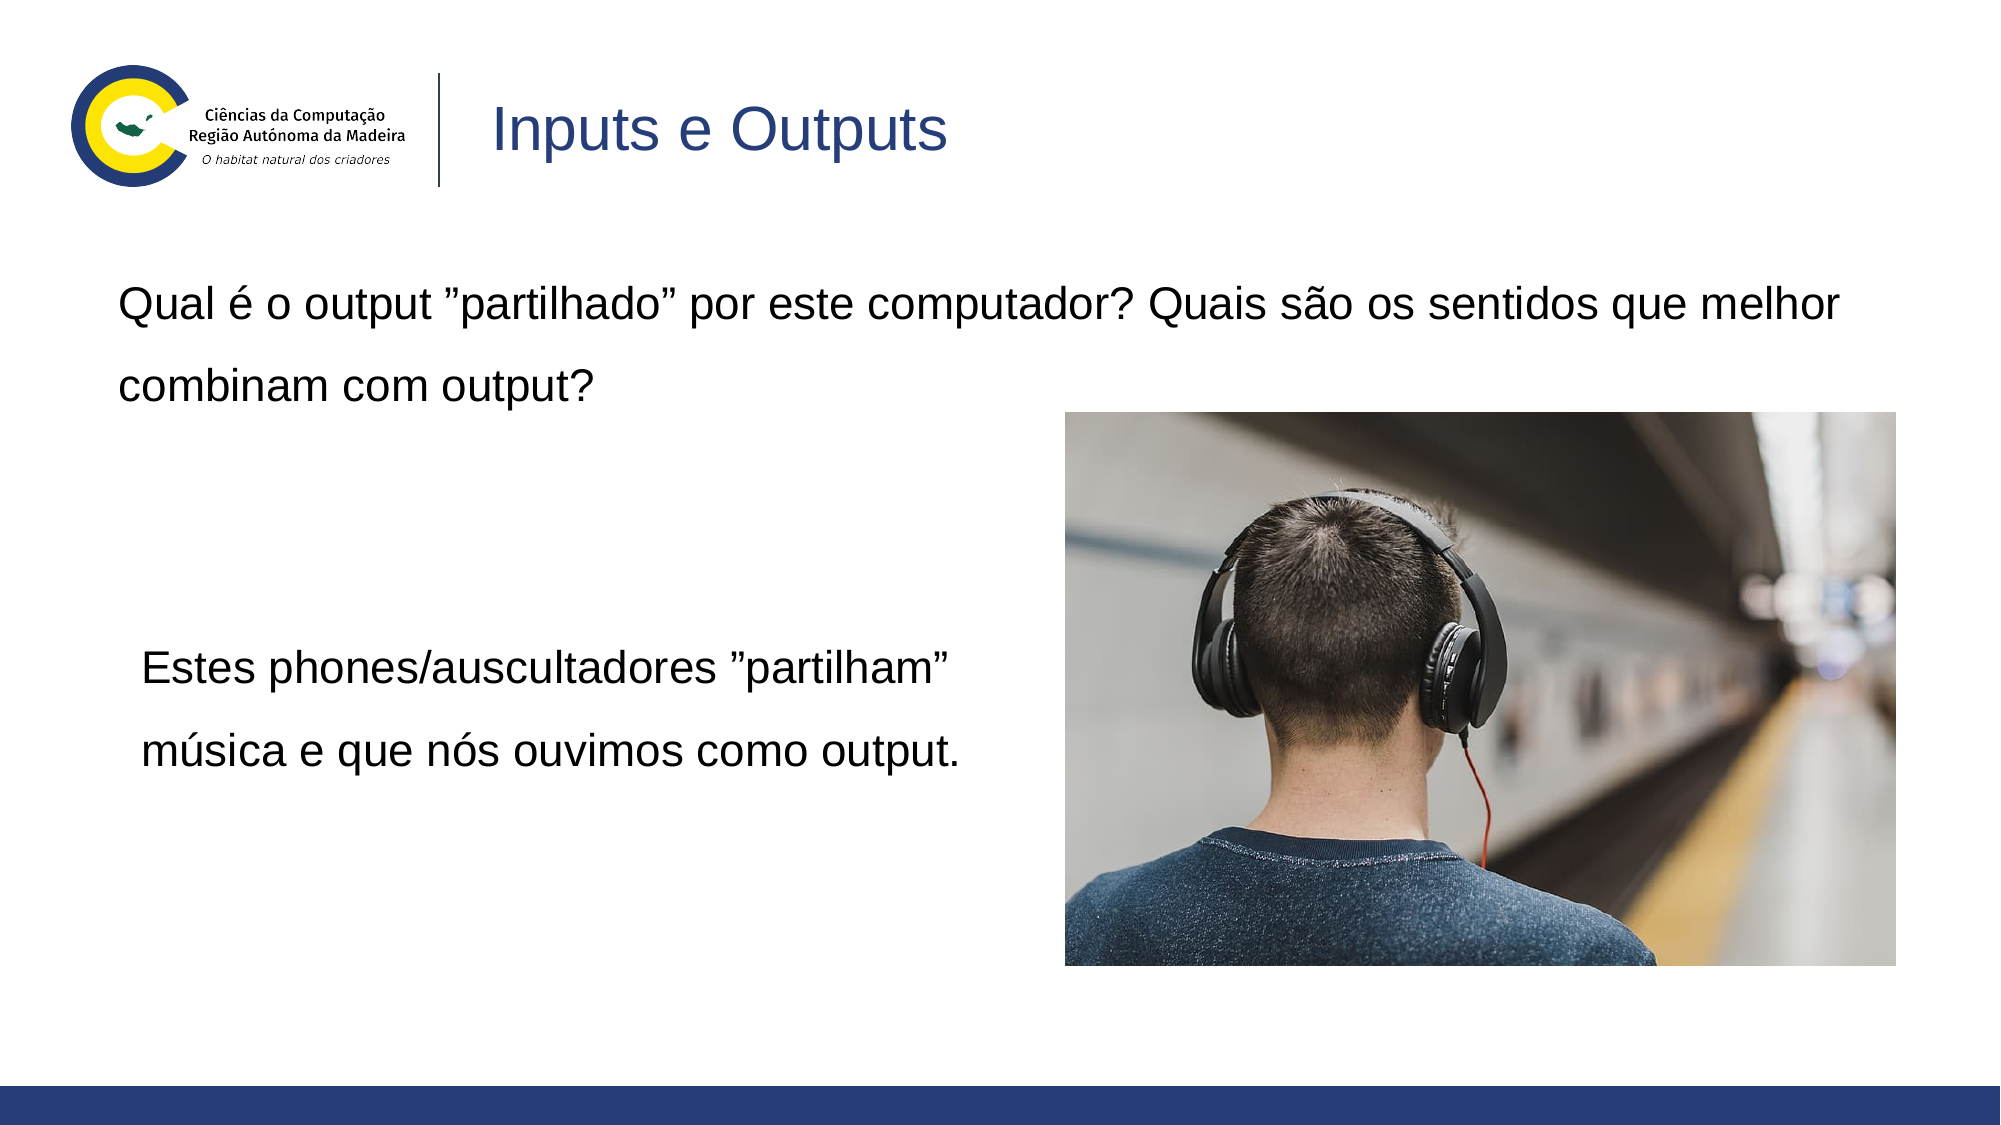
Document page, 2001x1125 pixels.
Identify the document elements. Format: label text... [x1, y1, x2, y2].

text_box Inputs e Outputs [476, 80, 964, 171]
text_box Qual é o output ”partilhado” por este computador? Quais são os sentidos que melhor combinam com output? [103, 238, 1896, 419]
text_box [0, 1085, 2000, 1125]
text_box Estes phones/auscultadores ”partilham” música e que nós ouvimos como output. [126, 603, 986, 783]
picture [1065, 412, 1896, 966]
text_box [71, 65, 440, 188]
